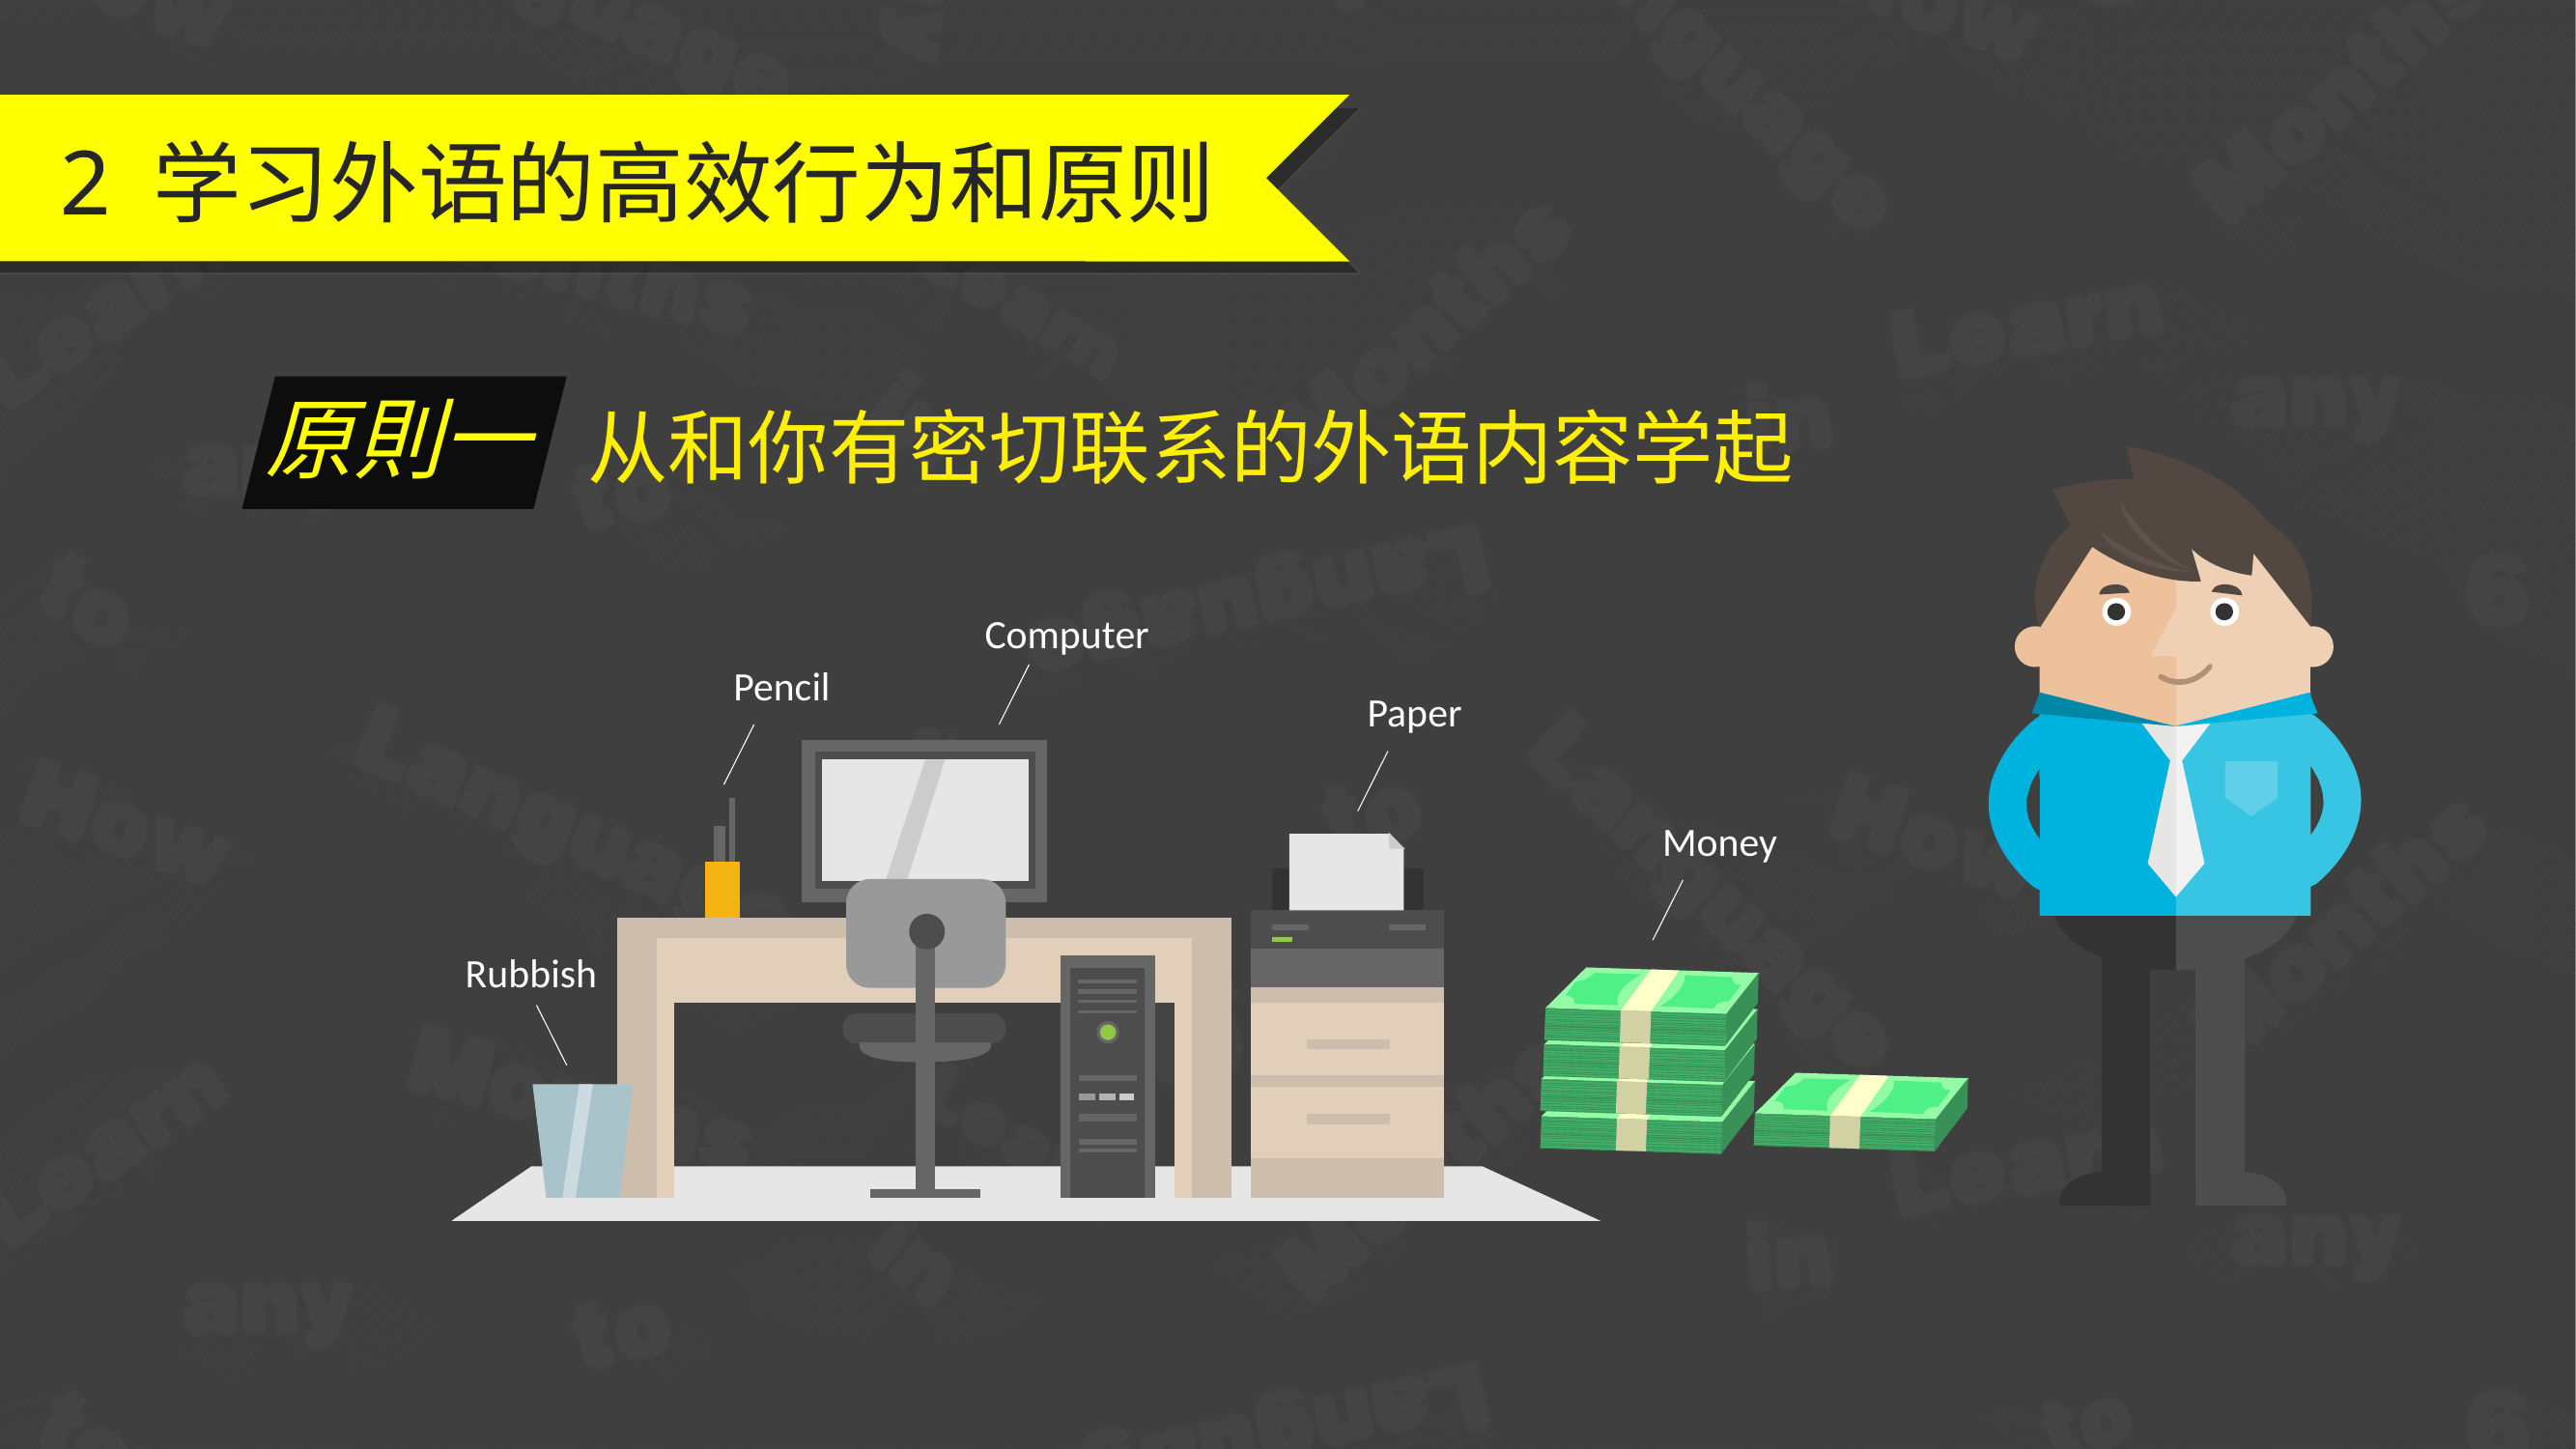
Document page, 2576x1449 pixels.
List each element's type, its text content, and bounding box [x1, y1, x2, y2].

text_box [723, 724, 754, 785]
text_box Pencil [719, 652, 940, 716]
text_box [1357, 751, 1388, 811]
text_box 从和你有密切联系的外语内容学起 [573, 389, 1809, 501]
text_box [0, 94, 1352, 263]
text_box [1653, 879, 1684, 941]
text_box 学习外语的高效行为和原则 [138, 120, 1343, 242]
text_box Paper [1352, 679, 1573, 739]
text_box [536, 1005, 567, 1065]
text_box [241, 376, 567, 509]
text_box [999, 664, 1030, 724]
picture [0, 0, 2576, 1449]
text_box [41, 119, 130, 242]
text_box Computer [970, 601, 1191, 664]
